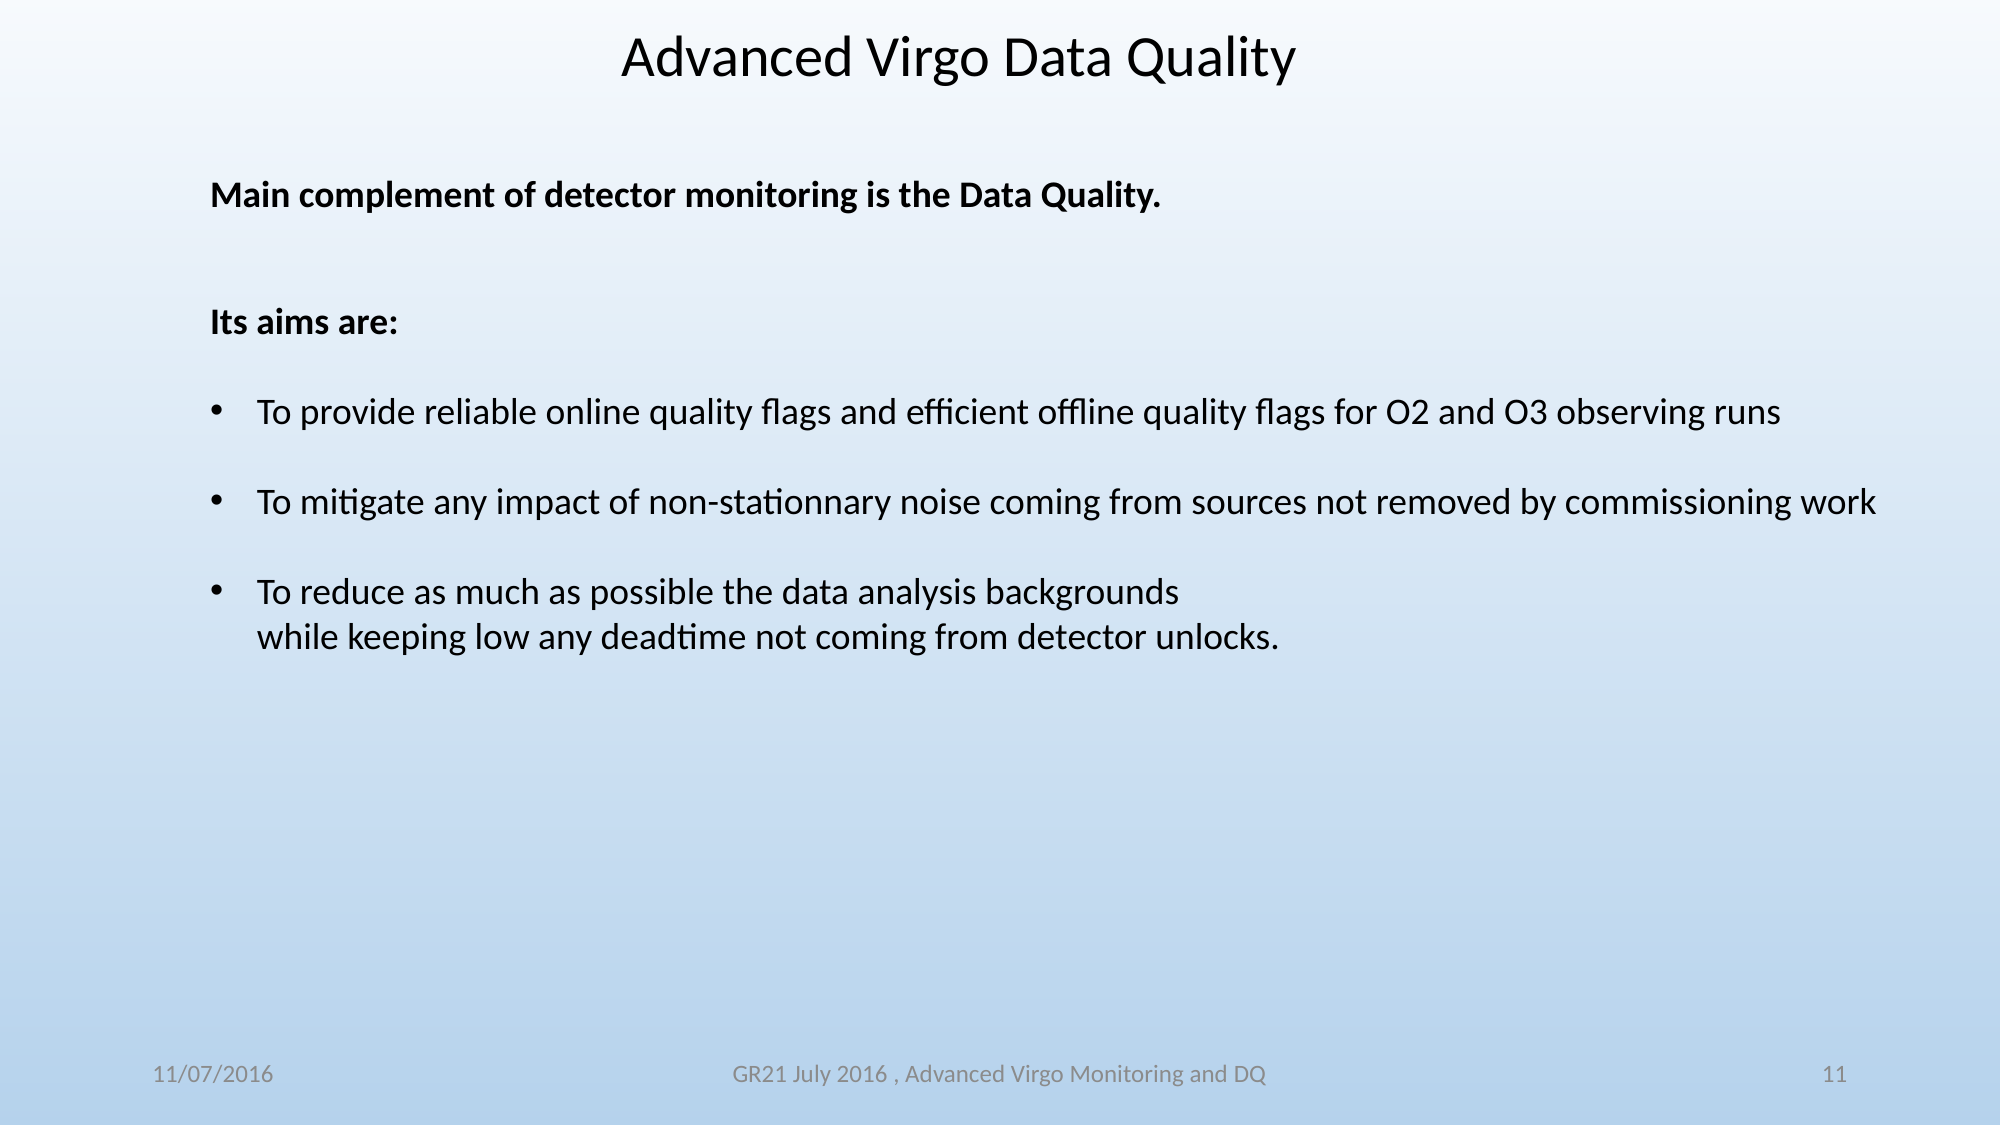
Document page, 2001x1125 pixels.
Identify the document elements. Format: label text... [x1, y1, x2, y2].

slide_number 11 [1412, 1042, 1863, 1103]
text_box Advanced Virgo Data Quality [340, 11, 1578, 96]
text_box Main complement of detector monitoring is the Data Quality. [195, 163, 1224, 223]
footer GR21 July 2016 , Advanced Virgo Monitoring and DQ [662, 1042, 1338, 1103]
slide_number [137, 1042, 588, 1103]
text_box Its aims are: To provide reliable online quality flags and efficient offline quality flags for O2 and O3 observing runs To mitigate any impact of non-stationnary noise coming from sources not removed by commissioning work To reduce as much as possible the data analysis backgrounds while keeping low any deadtime not coming from detector unlocks. [195, 289, 1921, 665]
